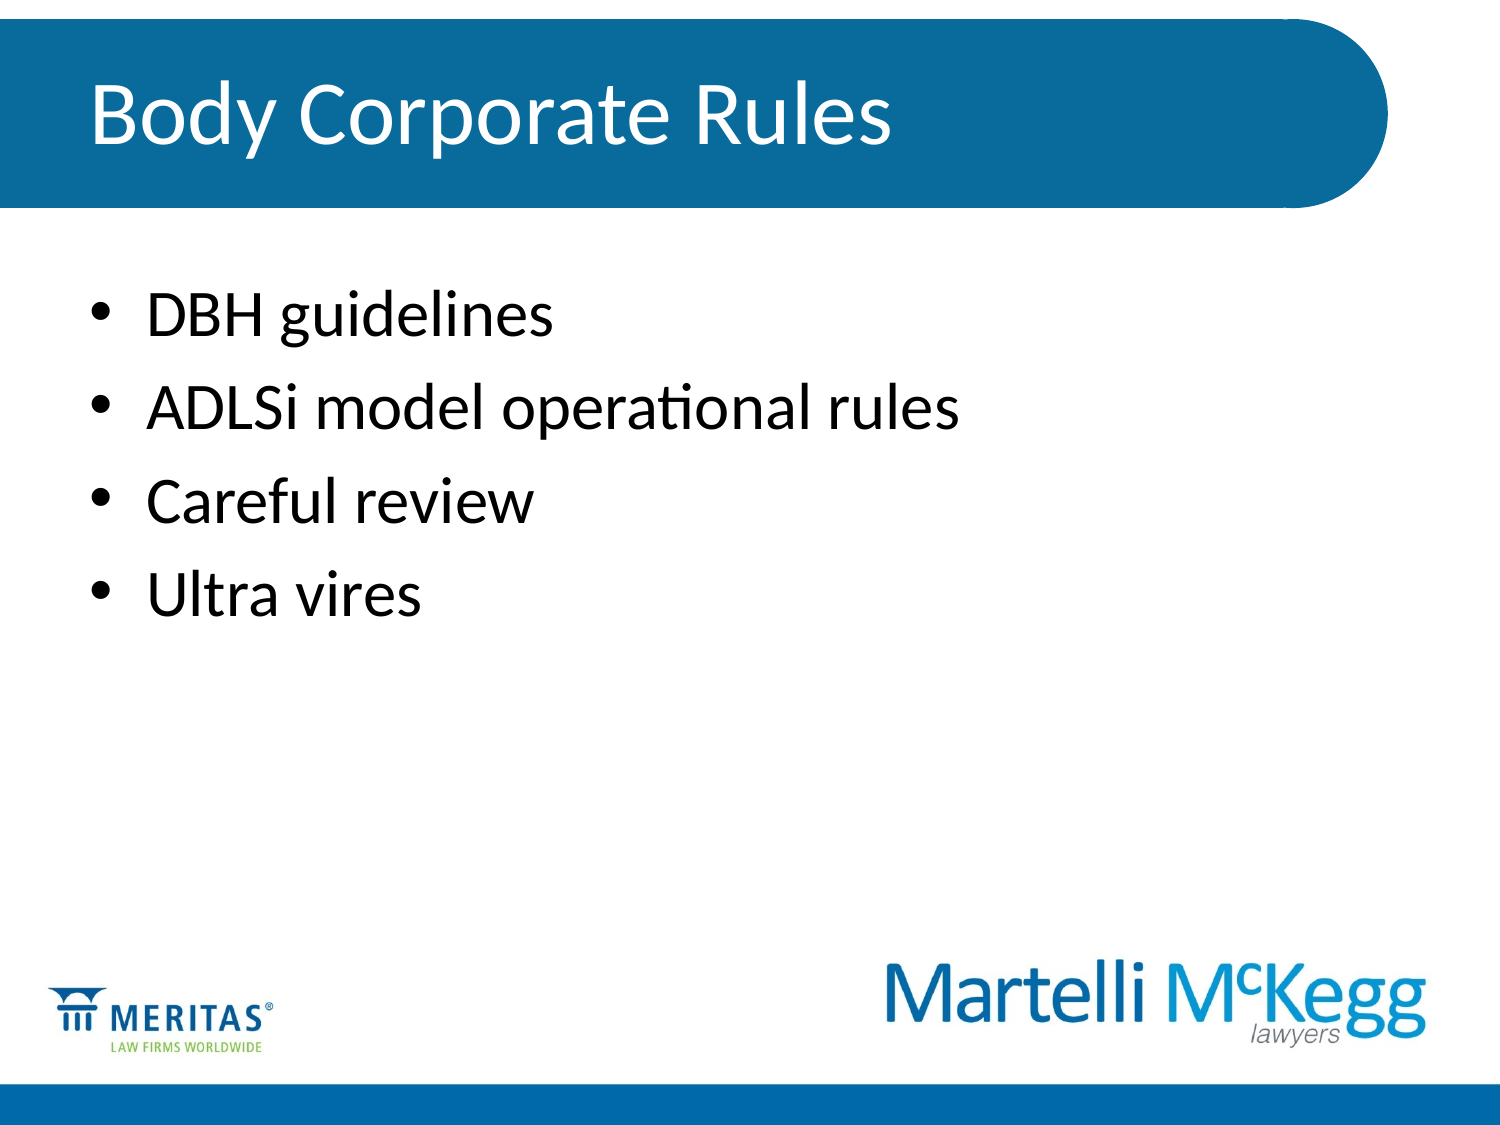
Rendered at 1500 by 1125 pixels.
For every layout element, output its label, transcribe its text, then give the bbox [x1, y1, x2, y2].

list DBH guidelines ADLSi model operational rules Careful review Ultra vires [75, 262, 1425, 1005]
title Body Corporate Rules [75, 45, 1425, 233]
picture [0, 0, 1500, 1125]
